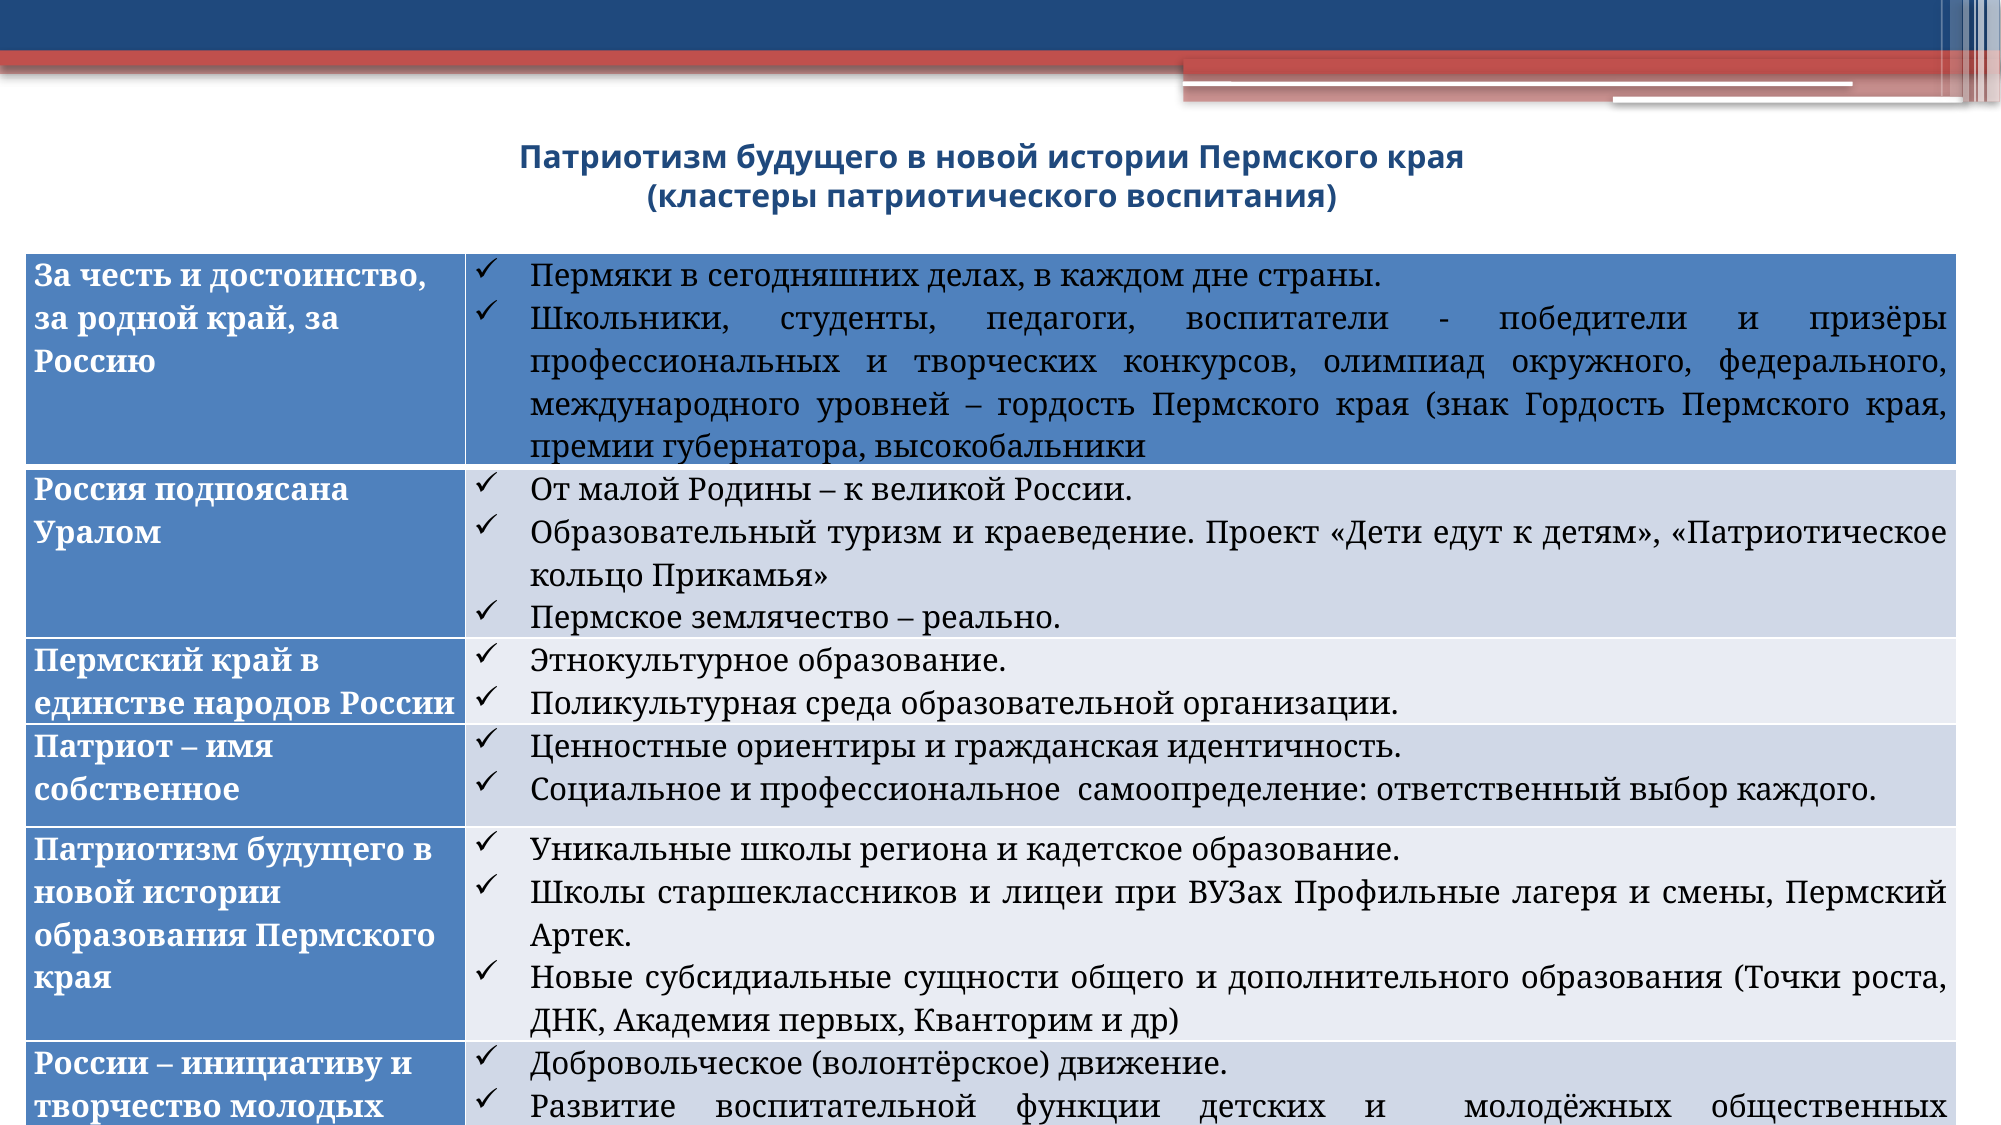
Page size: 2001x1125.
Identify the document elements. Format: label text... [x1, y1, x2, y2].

table_cell Уникальные школы региона и кадетское образование. Школы старшеклассников и лицеи при ВУЗах Профильные лагеря и смены, Пермский Артек. Новые субсидиальные сущности общего и дополнительного образования (Точки роста, ДНК, Академия первых, Кванторим и др) [466, 828, 1956, 1040]
table_cell Пермский край в единстве народов России [26, 639, 465, 723]
table_cell Россия подпоясана Уралом [26, 470, 465, 637]
table_cell Патриотизм будущего в новой истории образования Пермского края [26, 828, 465, 1040]
table_cell Ценностные ориентиры и гражданская идентичность. Социальное и профессиональное самоопределение: ответственный выбор каждого. [466, 725, 1956, 826]
table_cell Этнокультурное образование. Поликультурная среда образовательной организации. [466, 639, 1956, 723]
table_header За честь и достоинство, за родной край, за Россию [26, 254, 465, 464]
title Патриотизм будущего в новой истории Пермского края (кластеры патриотического воспитания) [57, 129, 1927, 221]
table_cell От малой Родины – к великой России. Образовательный туризм и краеведение. Проект «Дети едут к детям», «Патриотическое кольцо Прикамья» Пермское землячество – реально. [466, 470, 1956, 637]
table_header Пермяки в сегодняшних делах, в каждом дне страны. Школьники, студенты, педагоги, воспитатели - победители и призёры профессиональных и творческих конкурсов, олимпиад окружного, федерального, международного уровней – гордость Пермского края (знак Гордость Пермского края, премии губернатора, высокобальники [466, 254, 1956, 464]
table_cell Добровольческое (волонтёрское) движение. Развитие воспитательной функции детских и молодёжных общественных объединений. «Навигаторы детства» - советники по воспитанию. Наставничество в профессиональном развитии на основе ценностных ориентиров молодых педагогов, движение Советов молодых педагогов. [466, 1042, 1956, 1125]
table_cell России – инициативу и творчество молодых [26, 1042, 465, 1125]
table_cell Патриот – имя собственное [26, 725, 465, 826]
